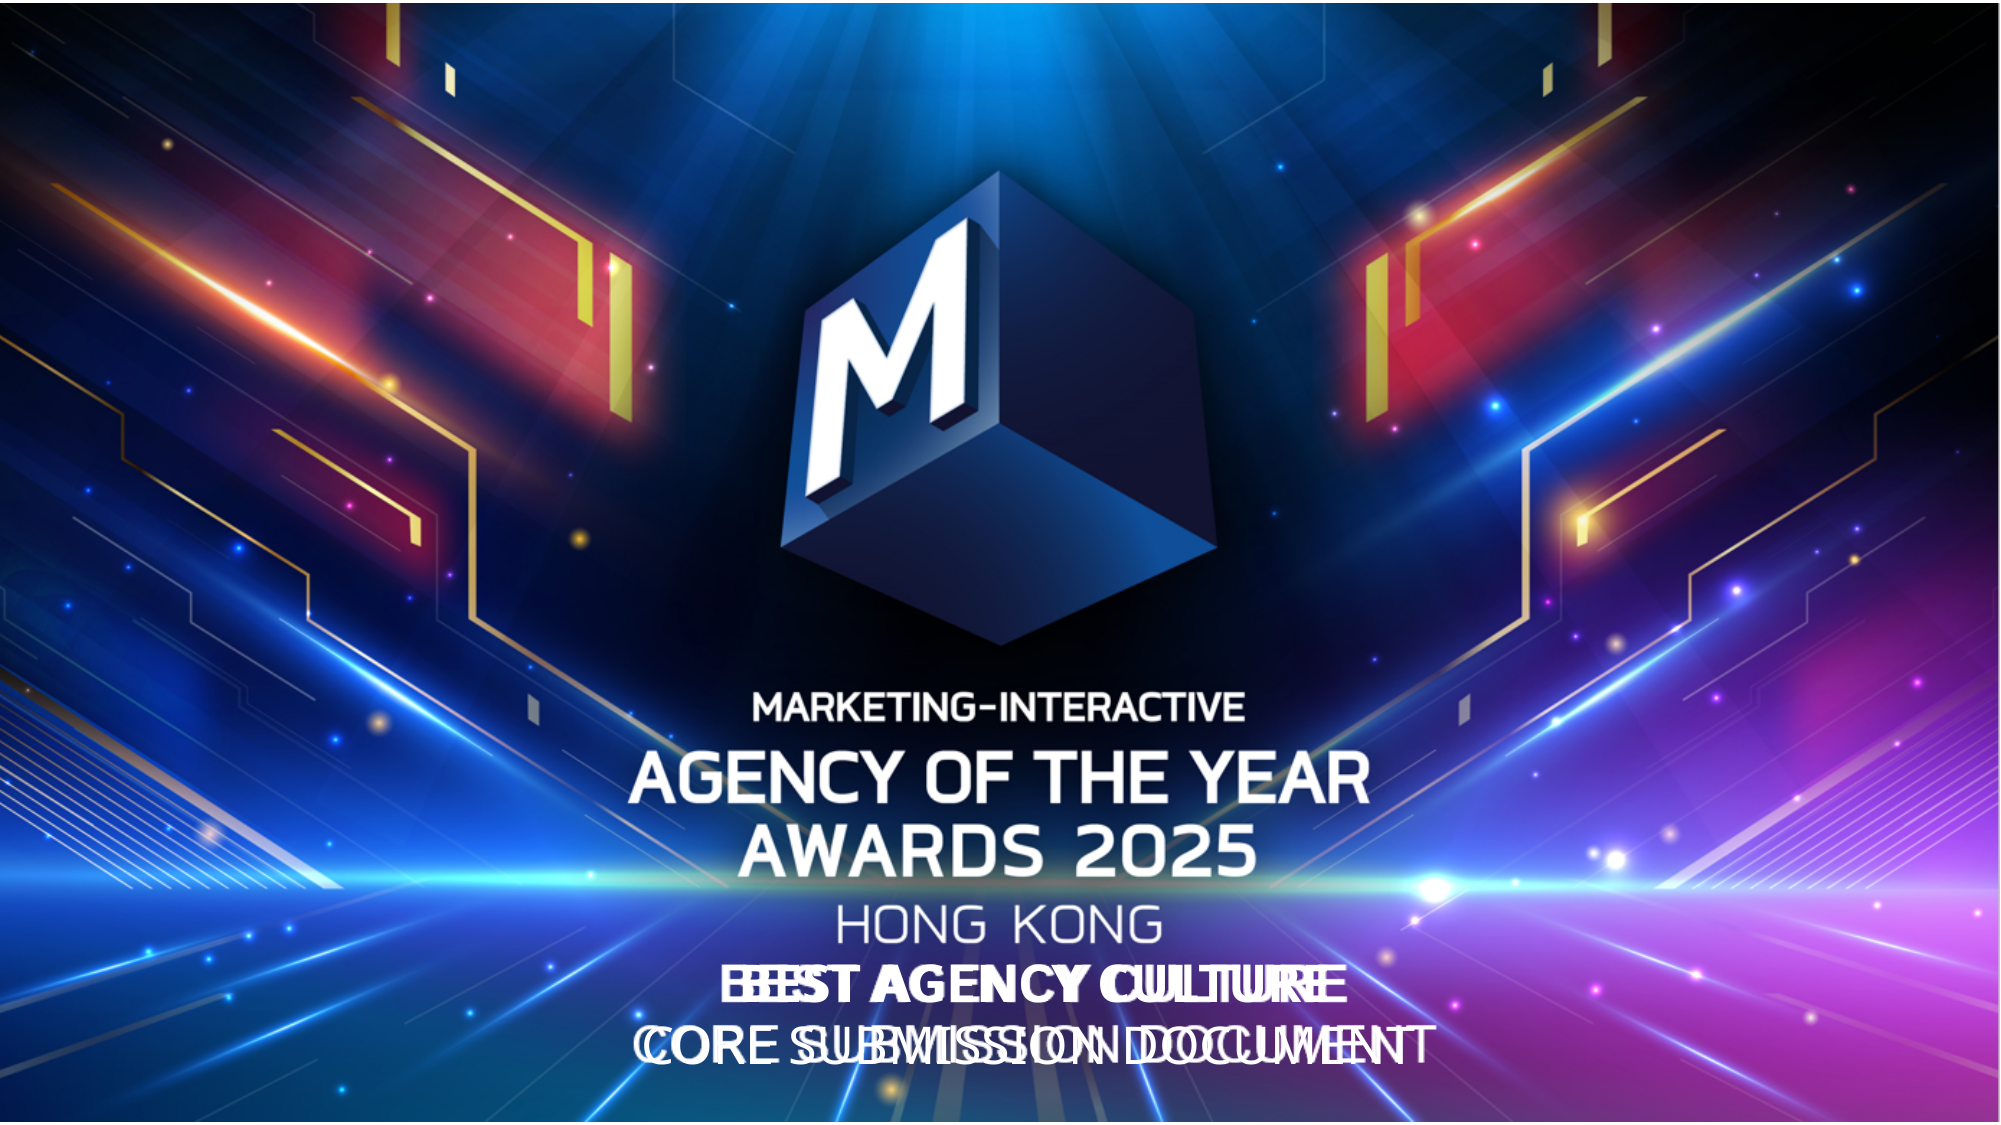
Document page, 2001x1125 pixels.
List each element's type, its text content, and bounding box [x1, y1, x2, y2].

picture [634, 1116, 667, 1122]
text_box BEST AGENCY CULTURE CORE SUBMISSION DOCUMENT [535, 942, 1535, 1083]
picture [0, 3, 2000, 1122]
